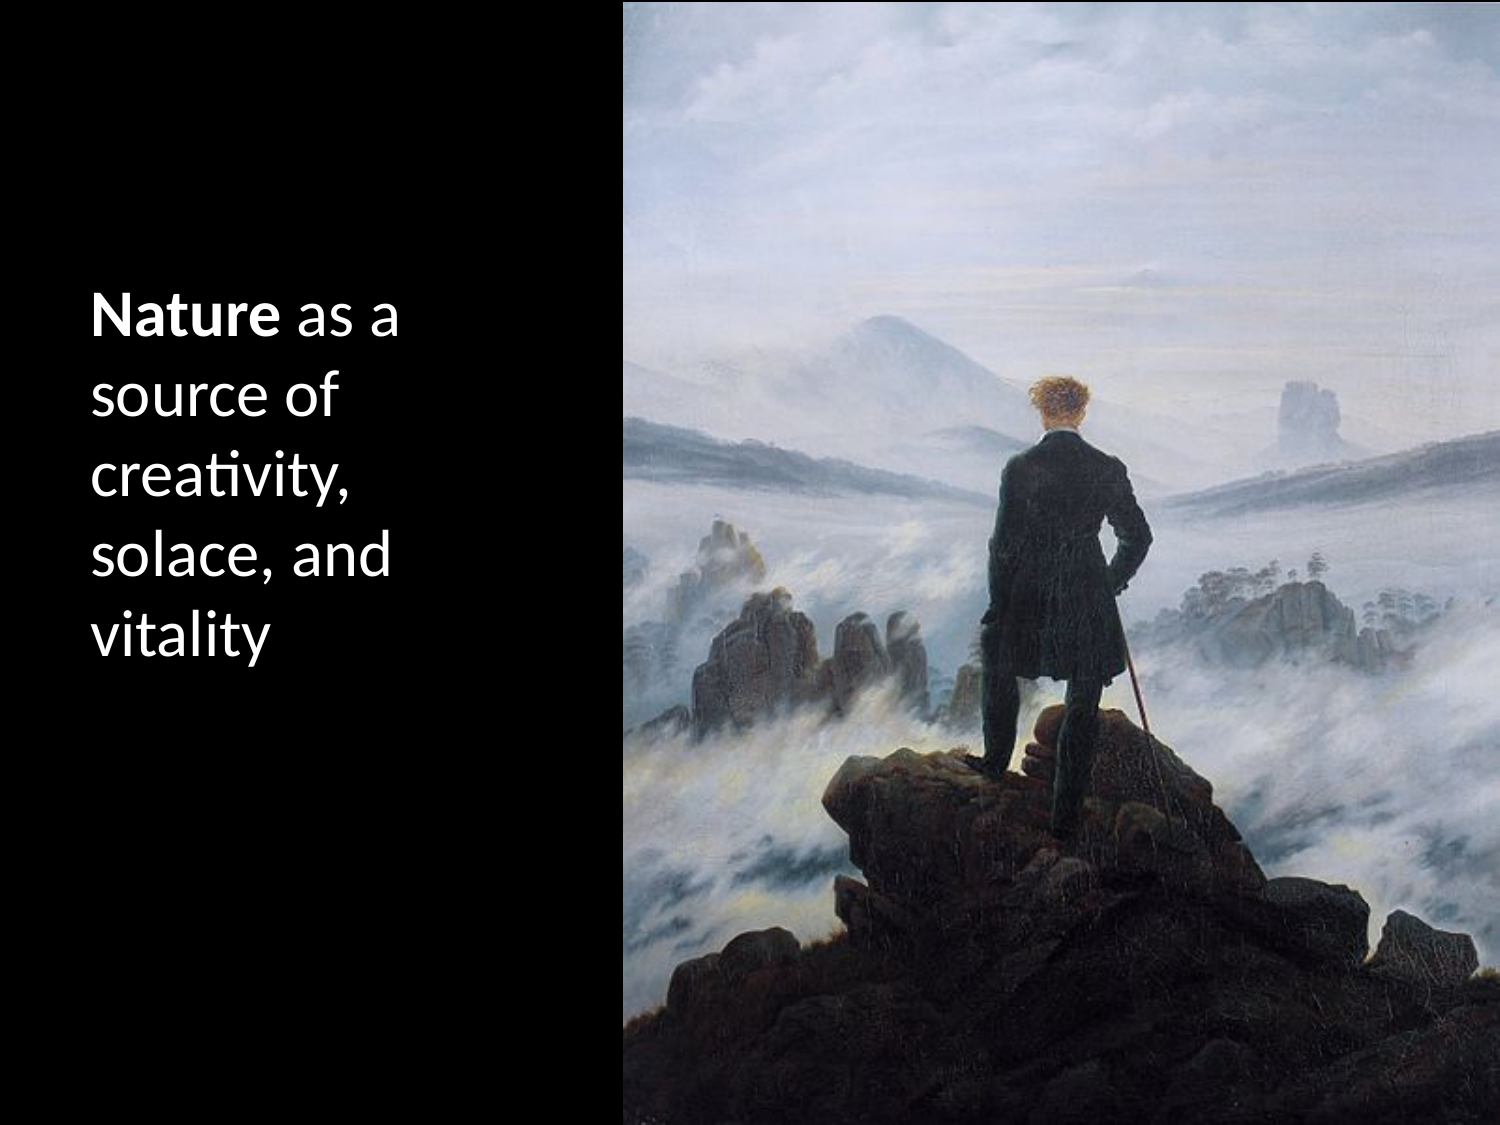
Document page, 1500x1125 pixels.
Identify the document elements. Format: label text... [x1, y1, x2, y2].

list Nature as a source of creativity, solace, and vitality [75, 262, 575, 1005]
picture [623, 2, 1500, 1125]
